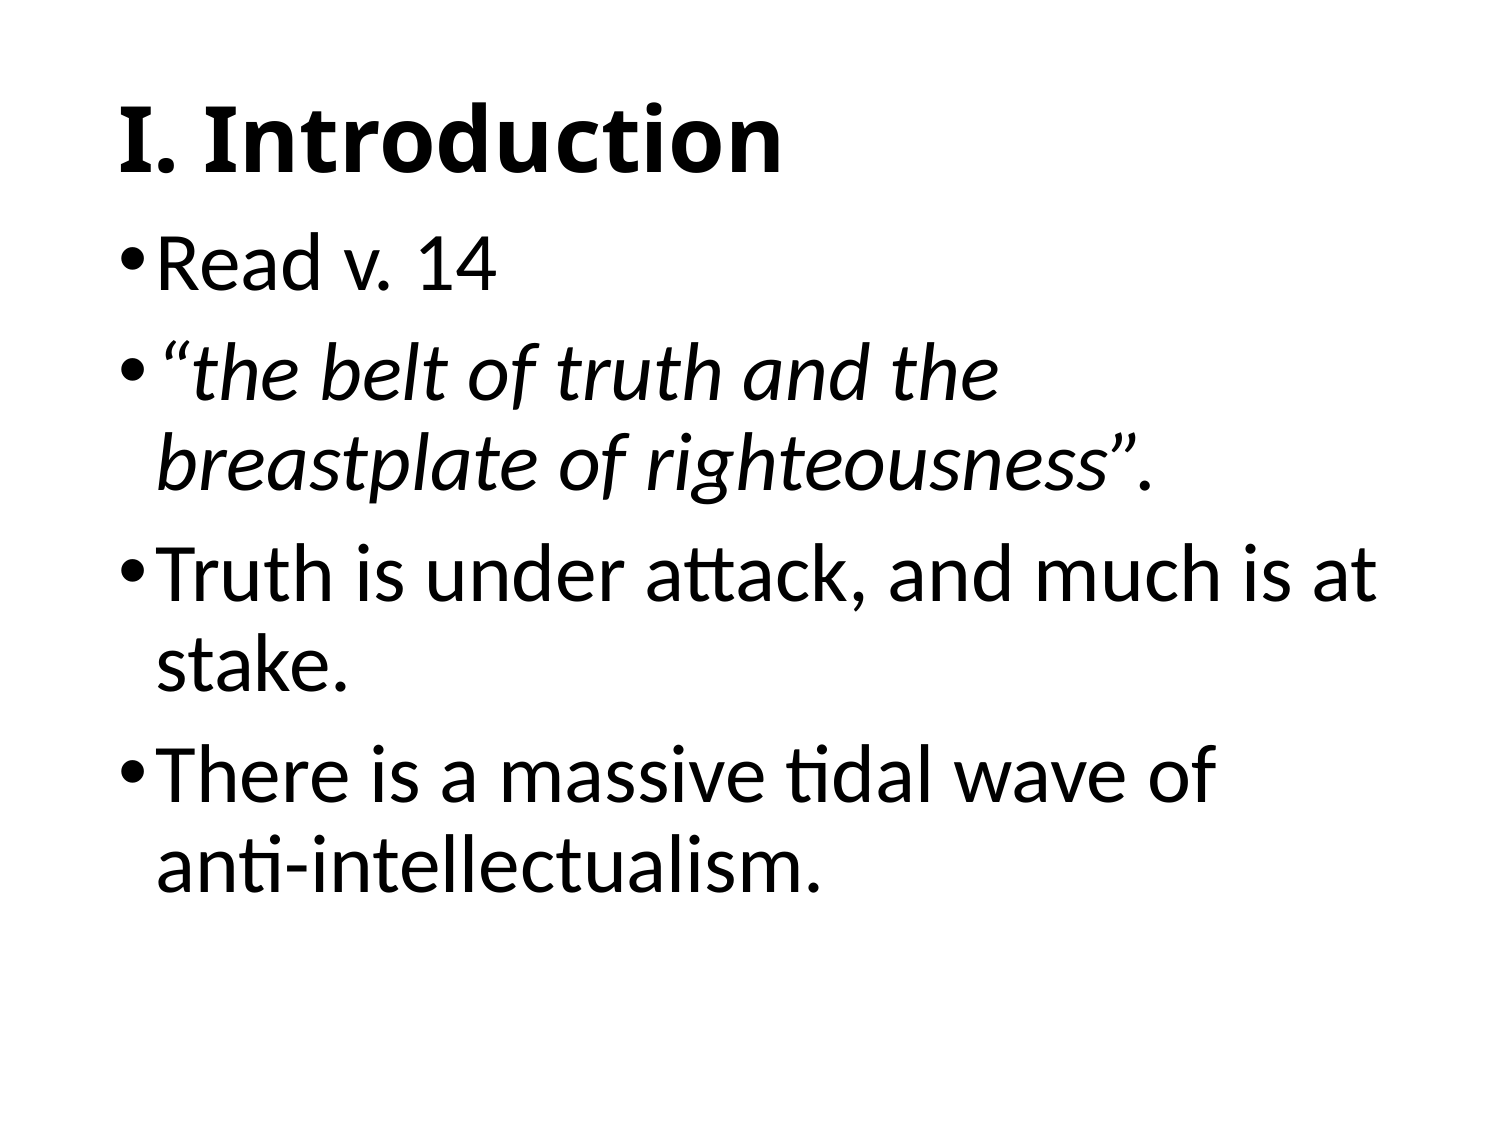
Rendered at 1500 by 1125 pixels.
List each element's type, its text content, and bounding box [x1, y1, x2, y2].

list Read v. 14 “the belt of truth and the breastplate of righteousness”. Truth is under attack, and much is at stake. There is a massive tidal wave of anti-intellectualism. [103, 210, 1397, 925]
title I. Introduction [103, 33, 1397, 210]
